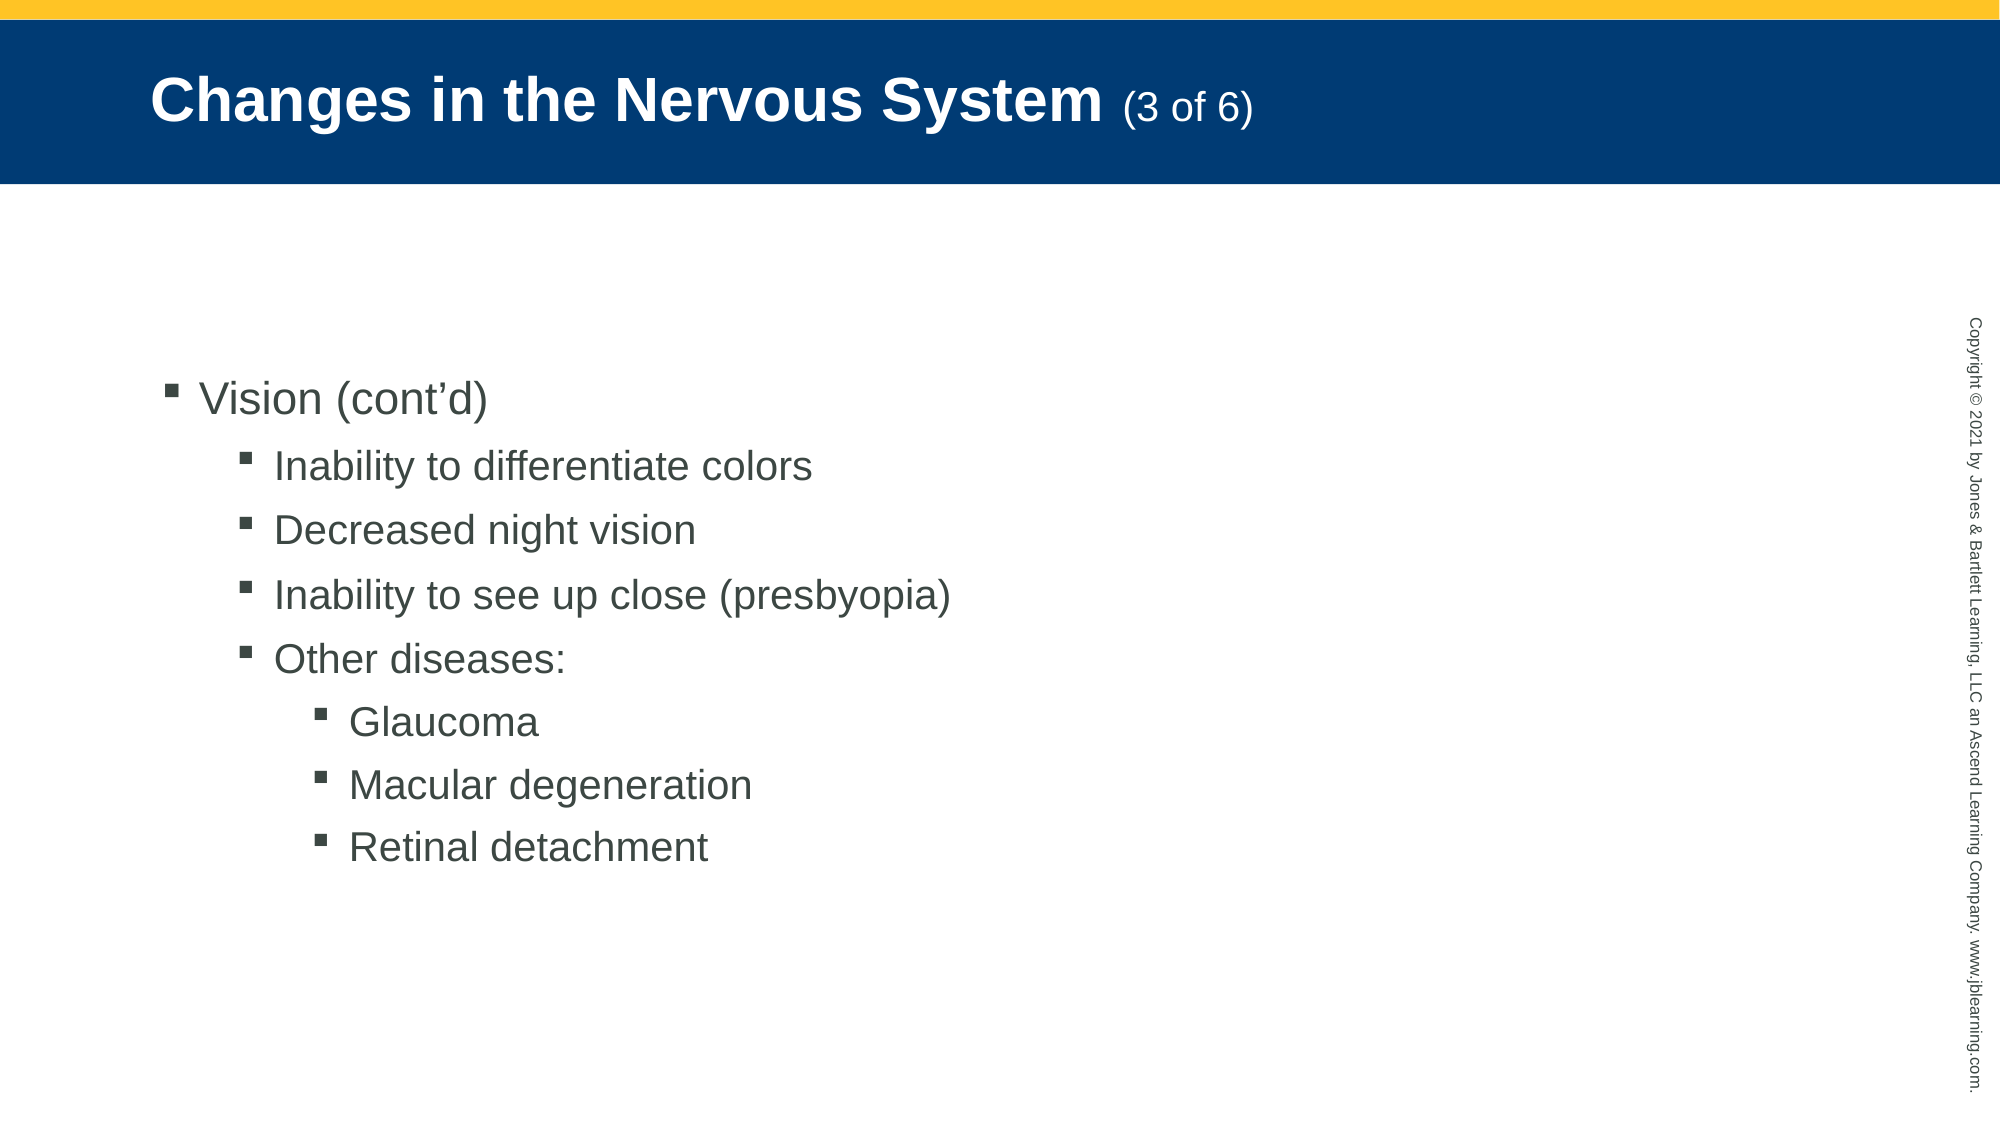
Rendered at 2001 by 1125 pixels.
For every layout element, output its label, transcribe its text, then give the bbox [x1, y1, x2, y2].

title Changes in the Nervous System (3 of 6) [0, 19, 2000, 185]
list Vision (cont’d) Inability to differentiate colors Decreased night vision Inability to see up close (presbyopia) Other diseases: Glaucoma Macular degeneration Retinal detachment [146, 361, 1859, 1016]
